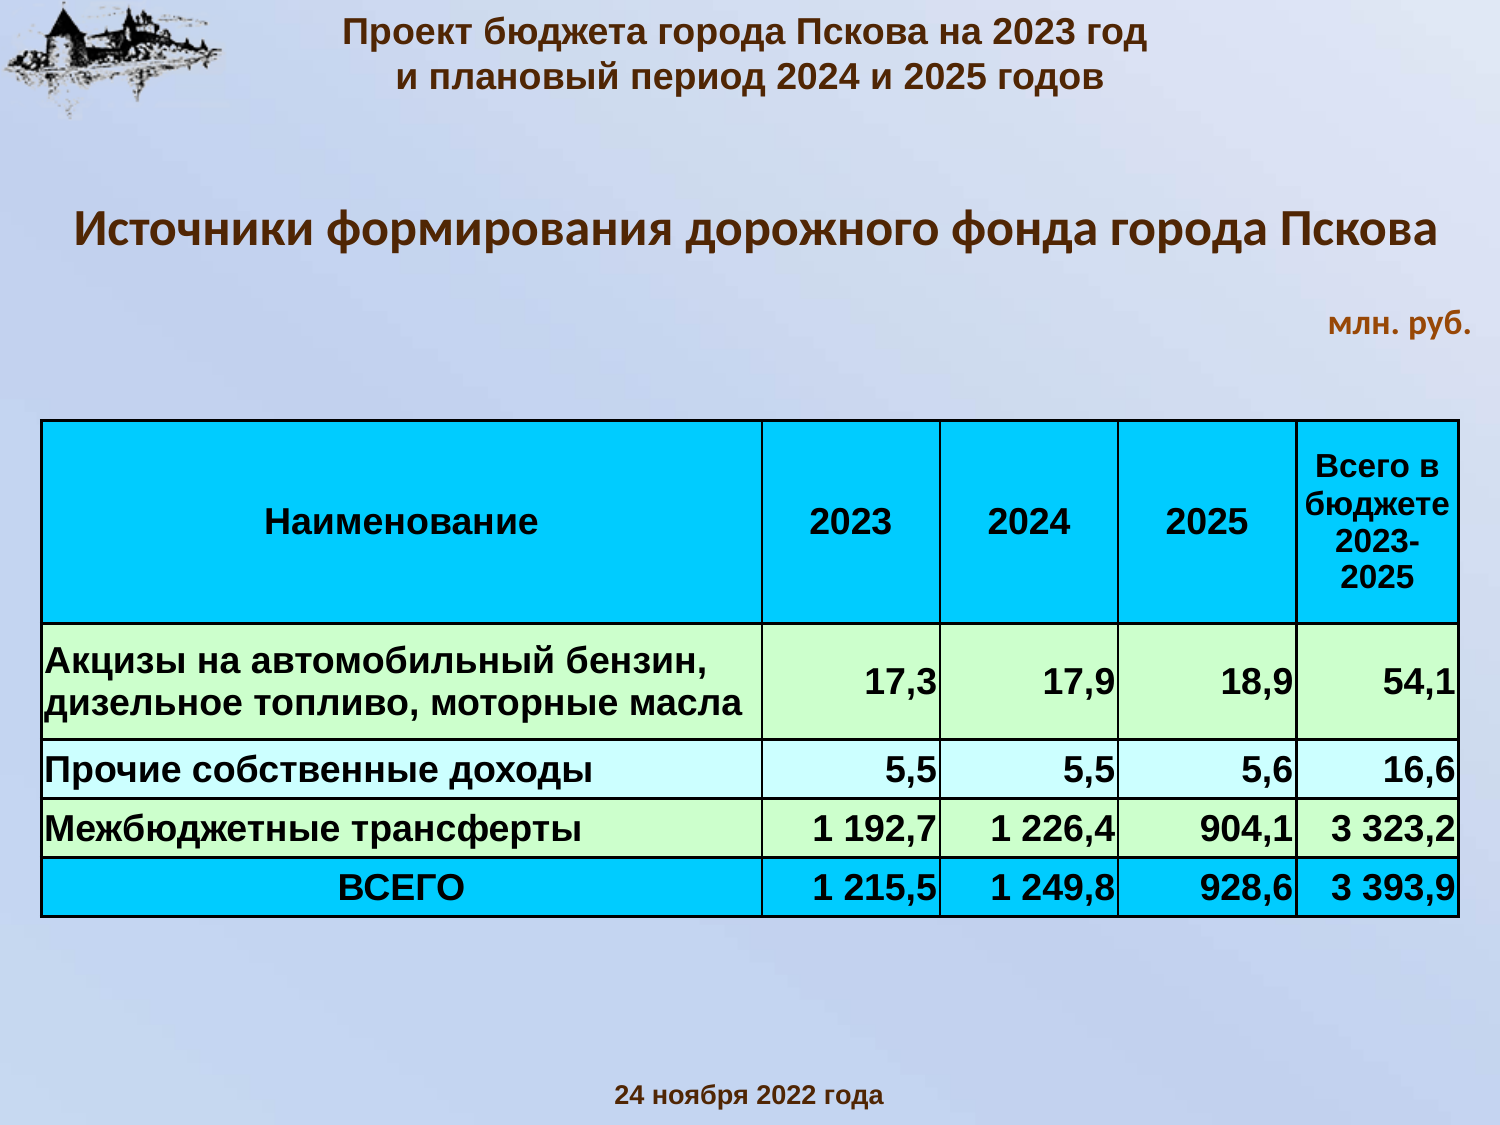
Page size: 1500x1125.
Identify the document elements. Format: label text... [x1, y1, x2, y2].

table_header 2024 [941, 422, 1117, 622]
picture [0, 105, 1500, 1125]
text_box 24 ноября 2022 года [0, 1069, 1499, 1117]
table_cell Межбюджетные трансферты [43, 800, 761, 856]
table_cell 1 226,4 [941, 800, 1117, 856]
table_header 2023 [763, 422, 939, 622]
table_header Всего в бюджете 2023-2025 [1298, 422, 1457, 622]
table_cell 3 393,9 [1298, 859, 1457, 915]
text_box Источники формирования дорожного фонда города Пскова [1, 186, 1500, 264]
table_cell 1 192,7 [763, 800, 939, 856]
table_cell 17,3 [763, 625, 939, 738]
table_header 2025 [1119, 422, 1295, 622]
table_cell Акцизы на автомобильный бензин, дизельное топливо, моторные масла [43, 625, 761, 738]
table_cell 1 249,8 [941, 859, 1117, 915]
table_cell Прочие собственные доходы [43, 741, 761, 797]
table_cell 5,5 [941, 741, 1117, 797]
table_cell 5,6 [1119, 741, 1295, 797]
table_header Наименование [43, 422, 761, 622]
text_box Проект бюджета города Пскова на 2023 год и плановый период 2024 и 2025 годов [0, 0, 1500, 105]
table_cell 3 323,2 [1298, 800, 1457, 856]
table_cell 16,6 [1298, 741, 1457, 797]
table_cell 18,9 [1119, 625, 1295, 738]
table_cell 904,1 [1119, 800, 1295, 856]
table_cell 1 215,5 [763, 859, 939, 915]
table_cell 5,5 [763, 741, 939, 797]
text_box млн. руб. [1312, 291, 1488, 349]
table_cell 928,6 [1119, 859, 1295, 915]
table_cell 17,9 [941, 625, 1117, 738]
table_cell ВСЕГО [43, 859, 761, 915]
table_cell 54,1 [1298, 625, 1457, 738]
